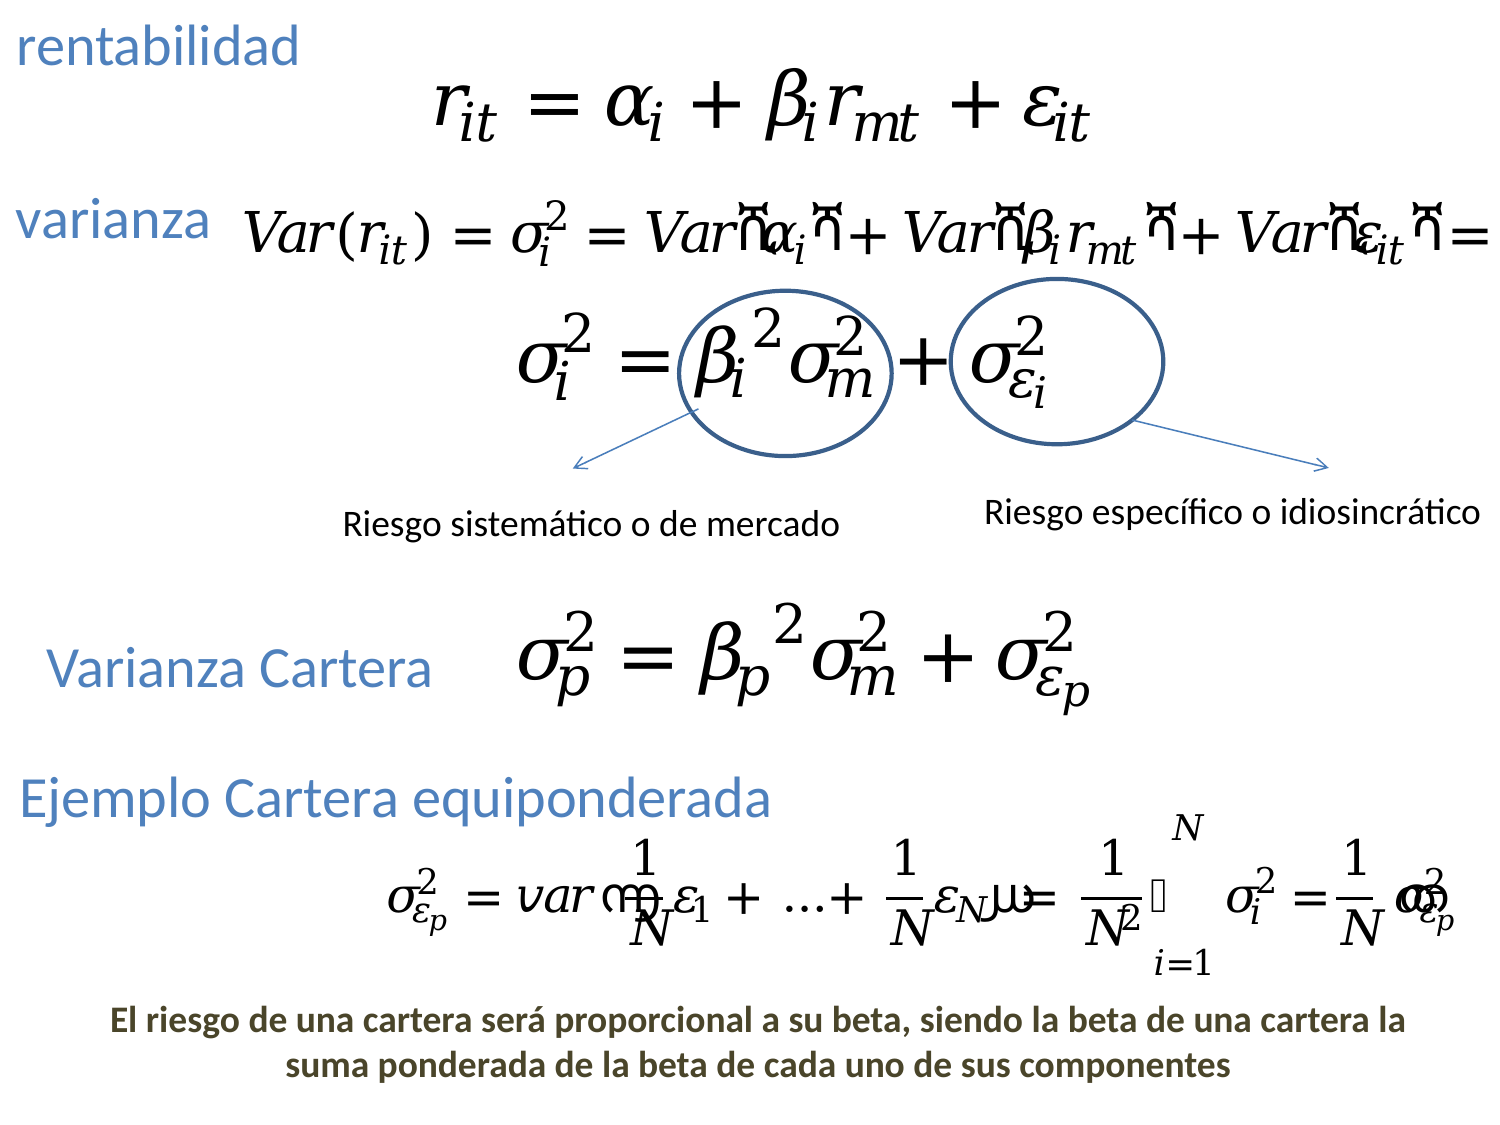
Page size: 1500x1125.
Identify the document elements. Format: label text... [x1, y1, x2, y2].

text_box Ejemplo Cartera equiponderada [4, 751, 788, 837]
text_box Varianza Cartera [31, 621, 449, 707]
text_box El riesgo de una cartera será proporcional a su beta, siendo la beta de una cartera la suma ponderada de la beta de cada uno de sus componentes [53, 987, 1465, 1093]
picture [513, 597, 1114, 771]
text_box rentabilidad [1, 0, 317, 85]
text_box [324, 278, 1500, 553]
picture [206, 54, 1500, 308]
text_box varianza [1, 172, 227, 258]
picture [342, 810, 1500, 1012]
